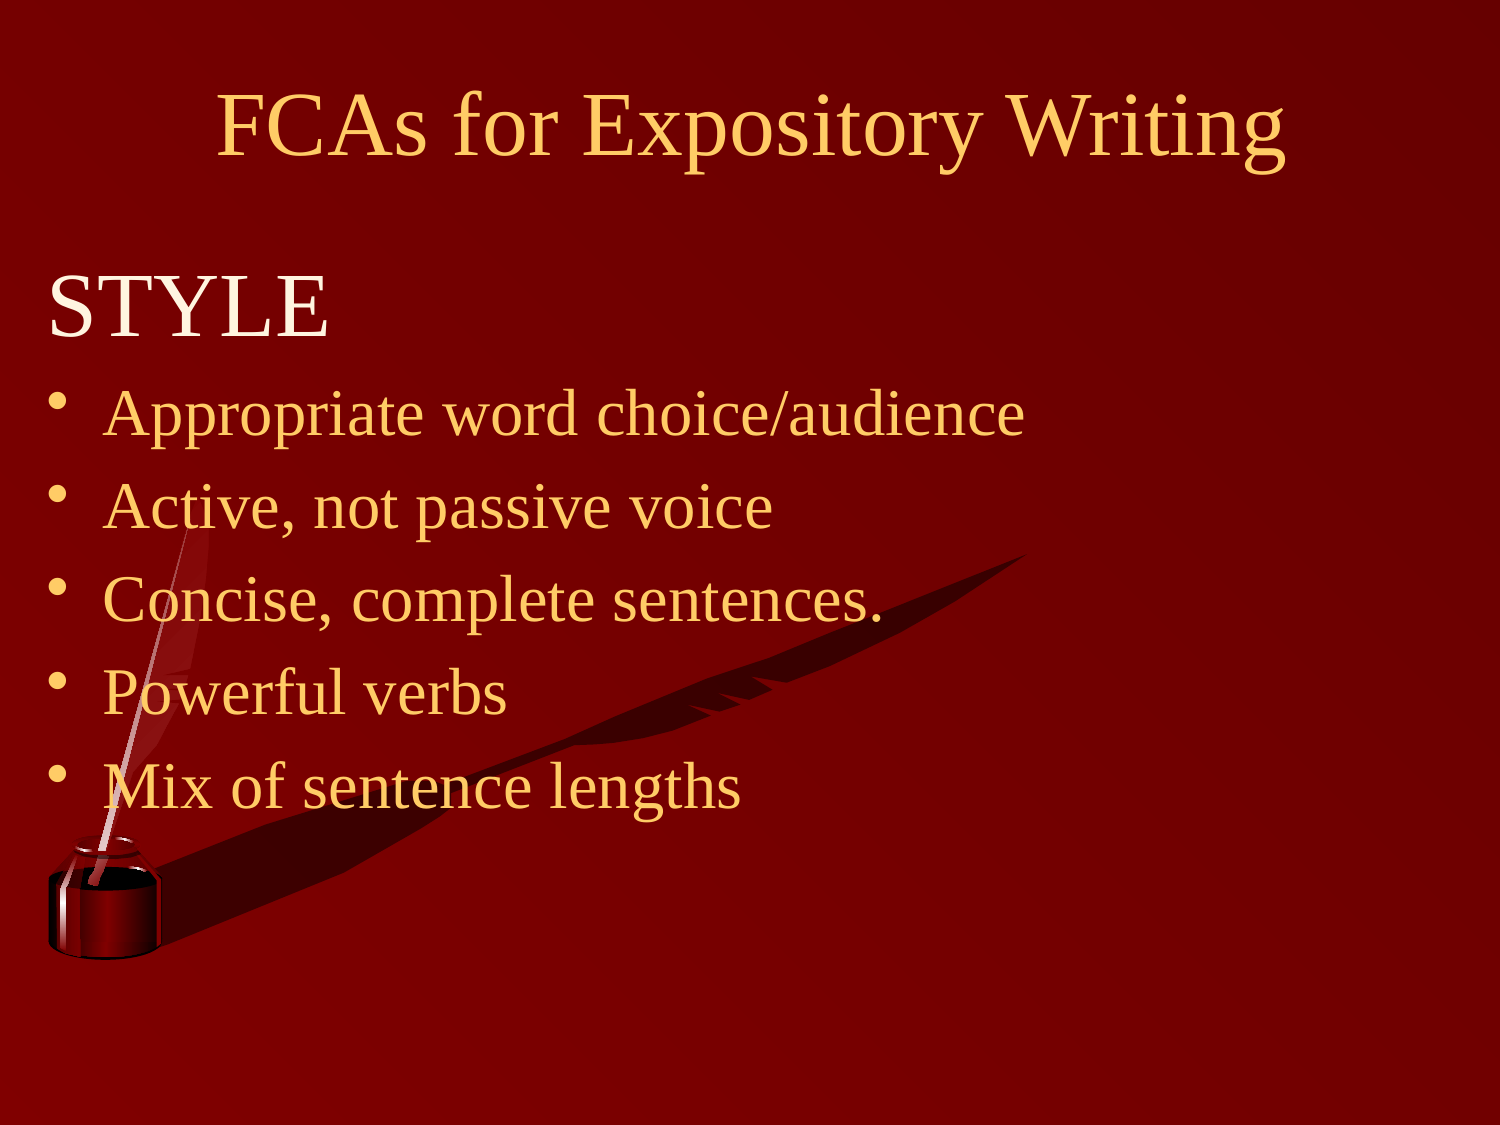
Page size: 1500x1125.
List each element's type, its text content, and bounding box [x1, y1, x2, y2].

title FCAs for Expository Writing [29, 19, 1475, 219]
list STYLE Appropriate word choice/audience Active, not passive voice Concise, complete sentences. Powerful verbs Mix of sentence lengths [30, 237, 1472, 1022]
